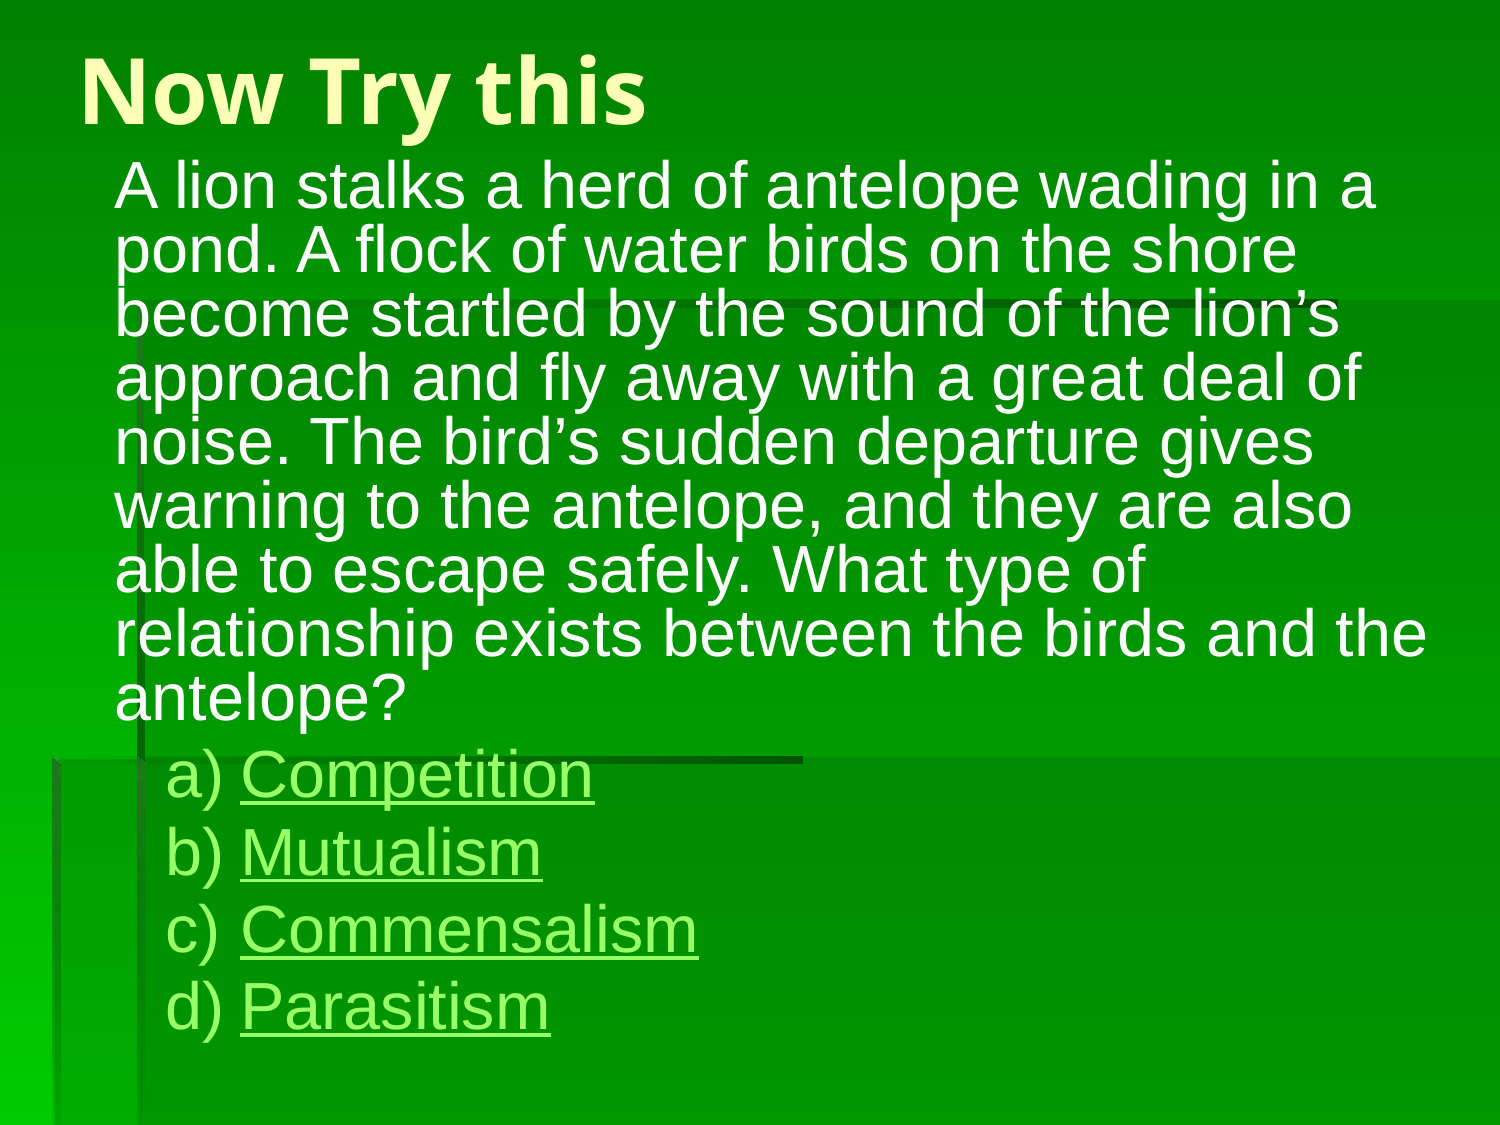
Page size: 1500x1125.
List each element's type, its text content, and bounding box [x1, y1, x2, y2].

list A lion stalks a herd of antelope wading in a pond. A flock of water birds on the shore become startled by the sound of the lion’s approach and fly away with a great deal of noise. The bird’s sudden departure gives warning to the antelope, and they are also able to escape safely. What type of relationship exists between the birds and the antelope? Competition Mutualism Commensalism Parasitism [0, 149, 1500, 1125]
title Now Try this [61, 0, 1438, 149]
